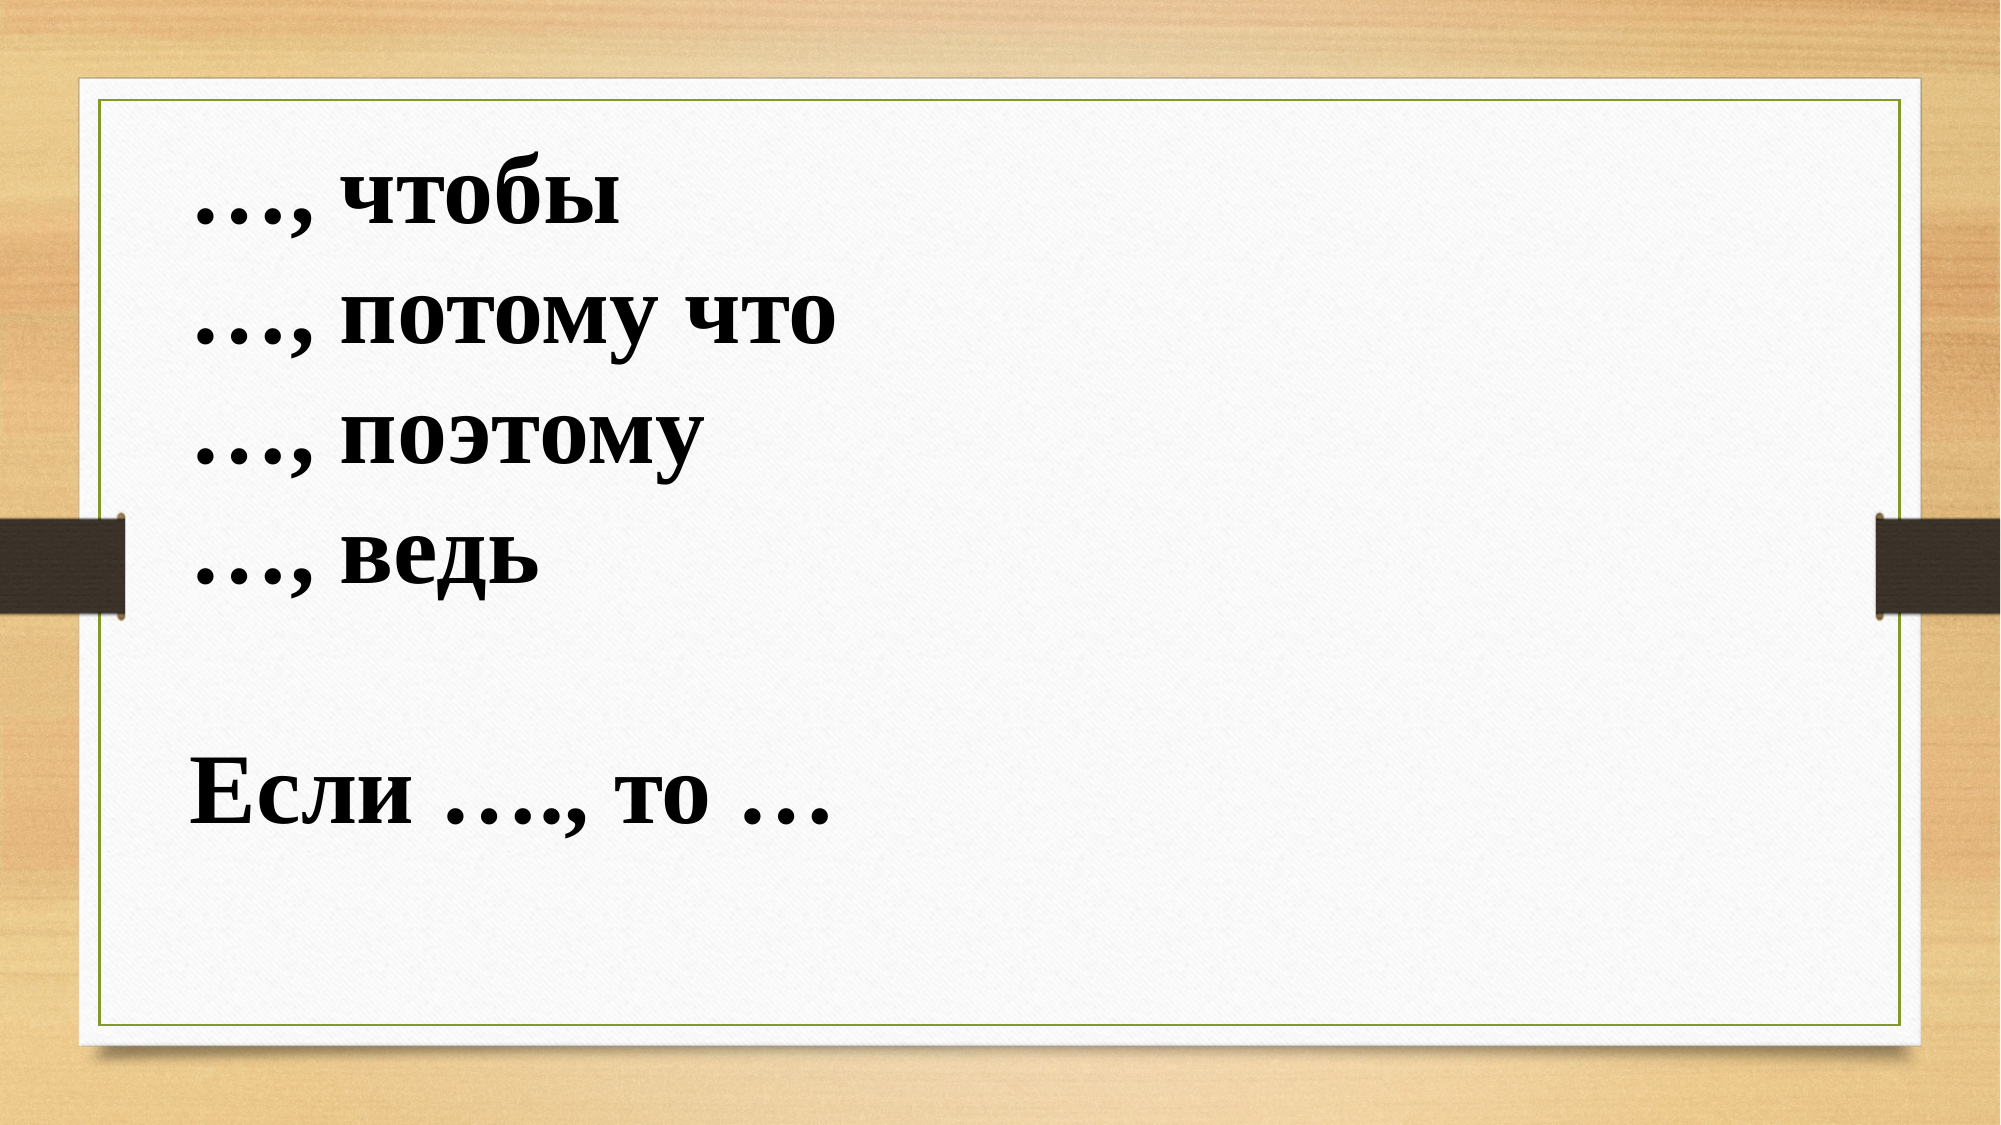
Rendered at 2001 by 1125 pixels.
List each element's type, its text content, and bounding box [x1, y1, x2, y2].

text_box …, чтобы …, потому что …, поэтому …, ведь Если …., то … [175, 116, 1802, 971]
picture [0, 0, 2001, 1125]
